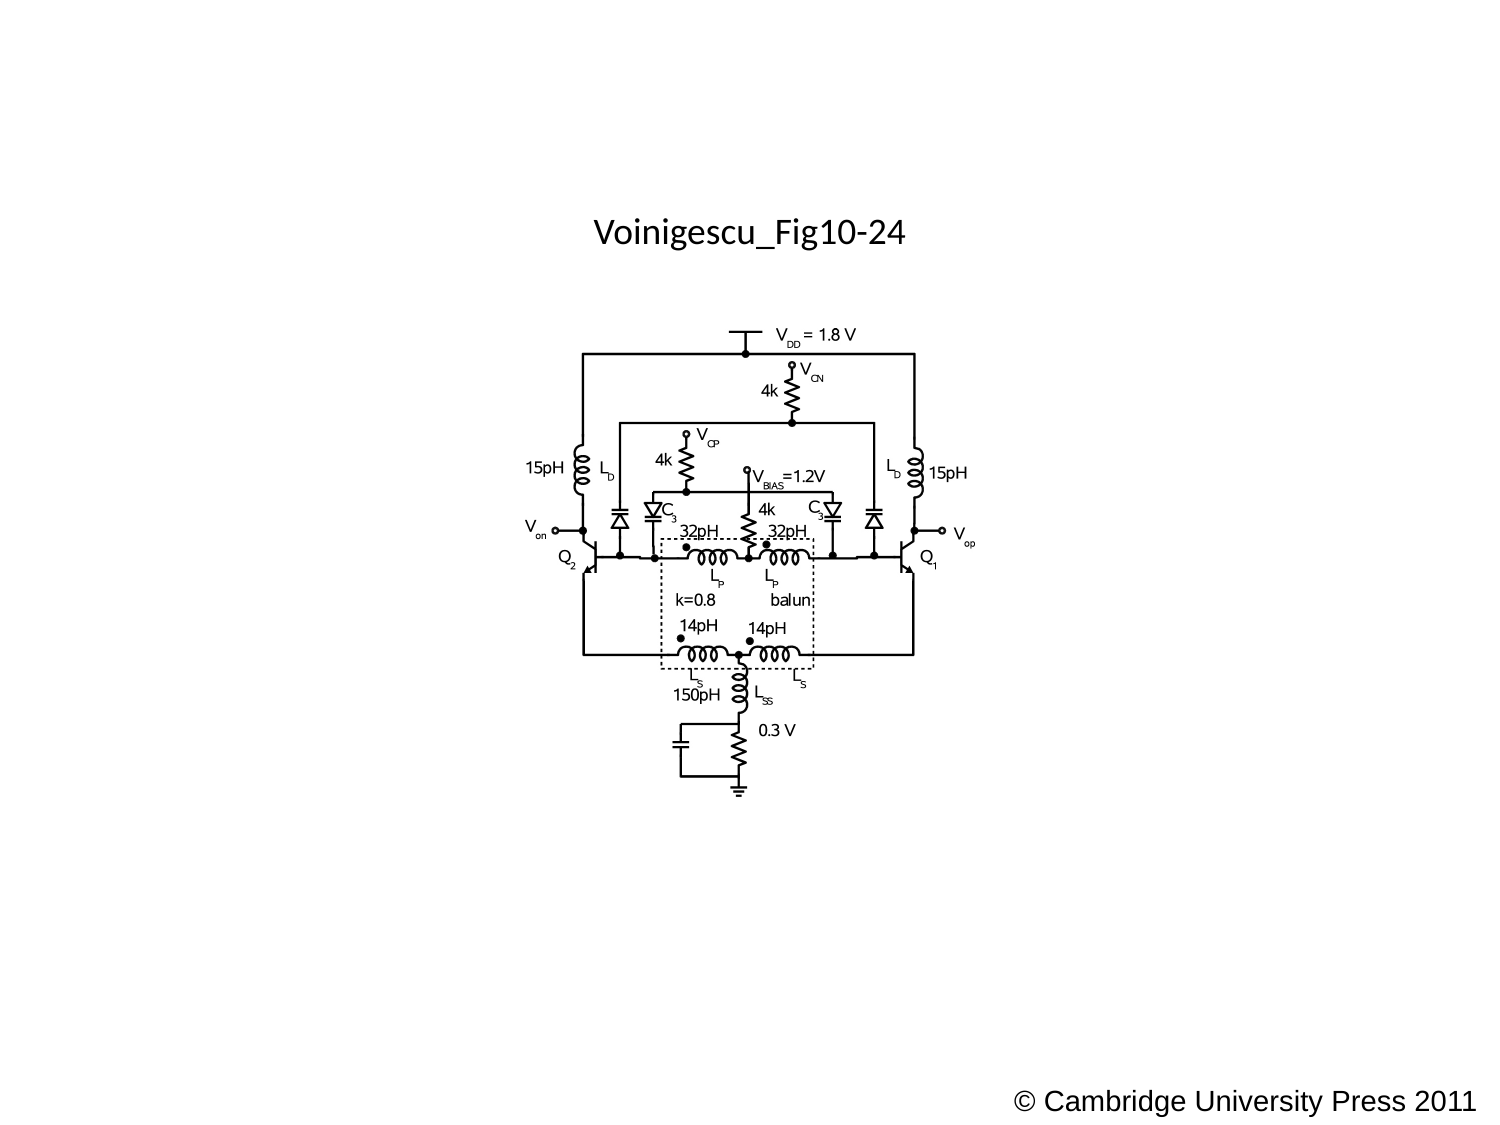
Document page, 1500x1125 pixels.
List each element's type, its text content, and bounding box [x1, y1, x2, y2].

text_box © Cambridge University Press 2011 [907, 1074, 1493, 1125]
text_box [524, 199, 976, 797]
